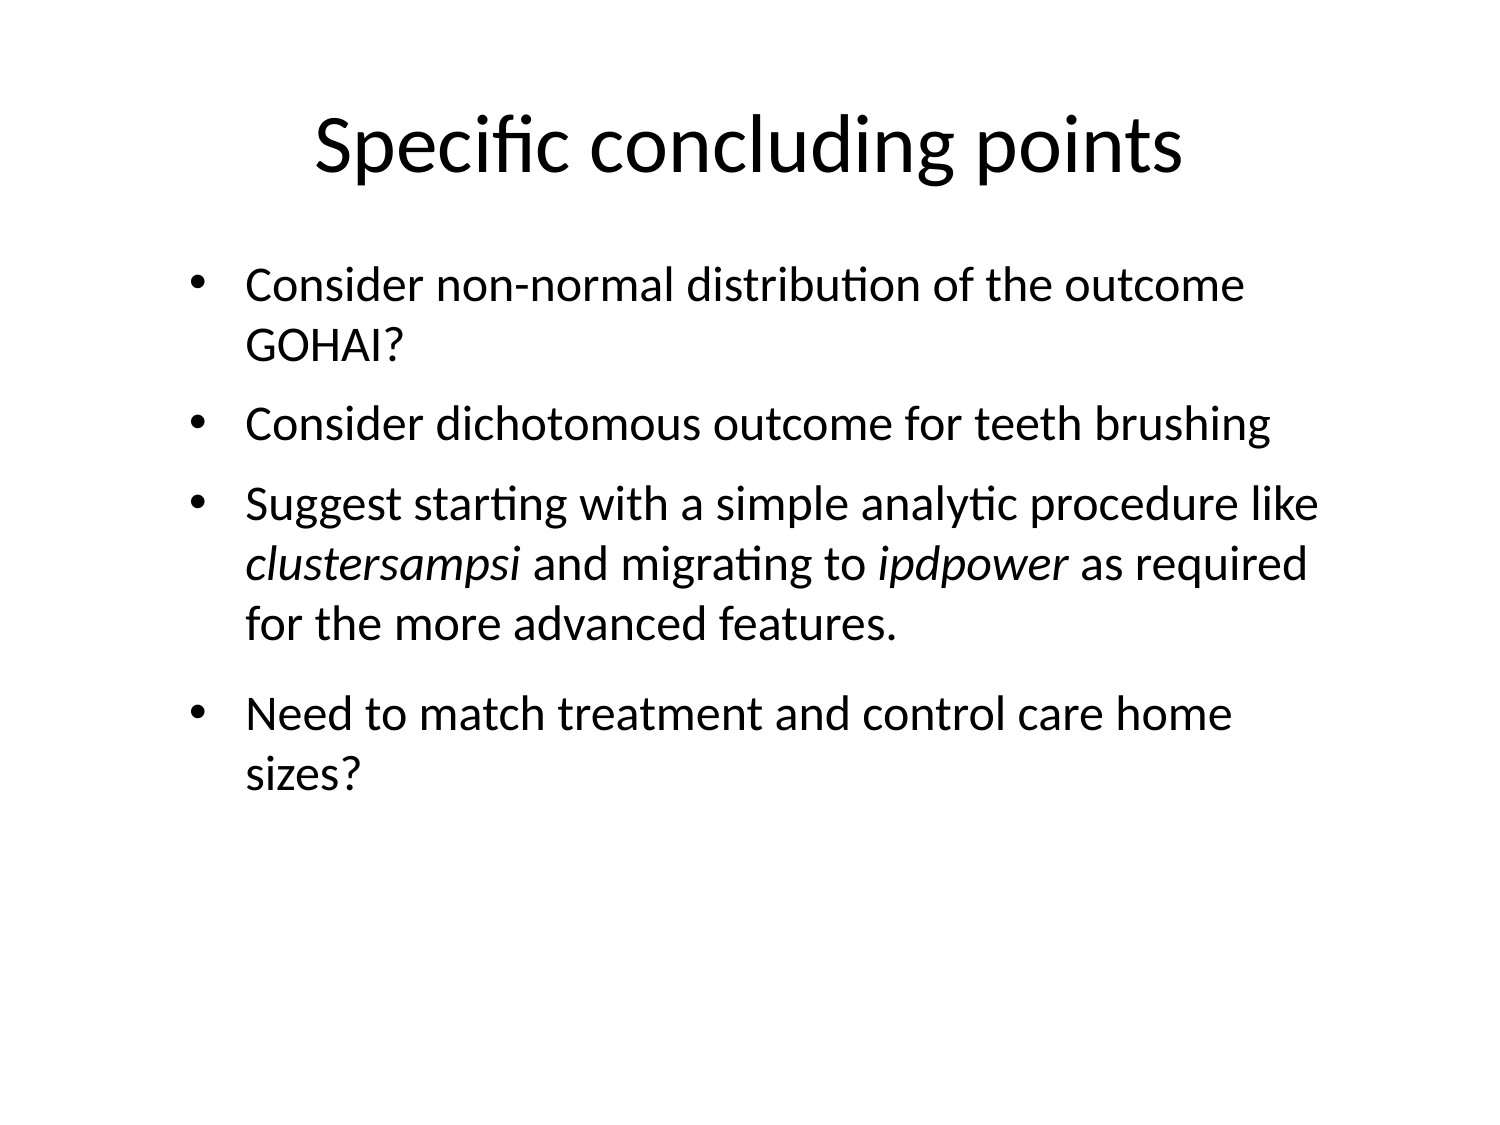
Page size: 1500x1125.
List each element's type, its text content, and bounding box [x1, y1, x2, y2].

title Specific concluding points [75, 45, 1425, 233]
text_box Consider non-normal distribution of the outcome GOHAI? Consider dichotomous outcome for teeth brushing Suggest starting with a simple analytic procedure like clustersampsi and migrating to ipdpower as required for the more advanced features. Need to match treatment and control care home sizes? [174, 243, 1356, 809]
